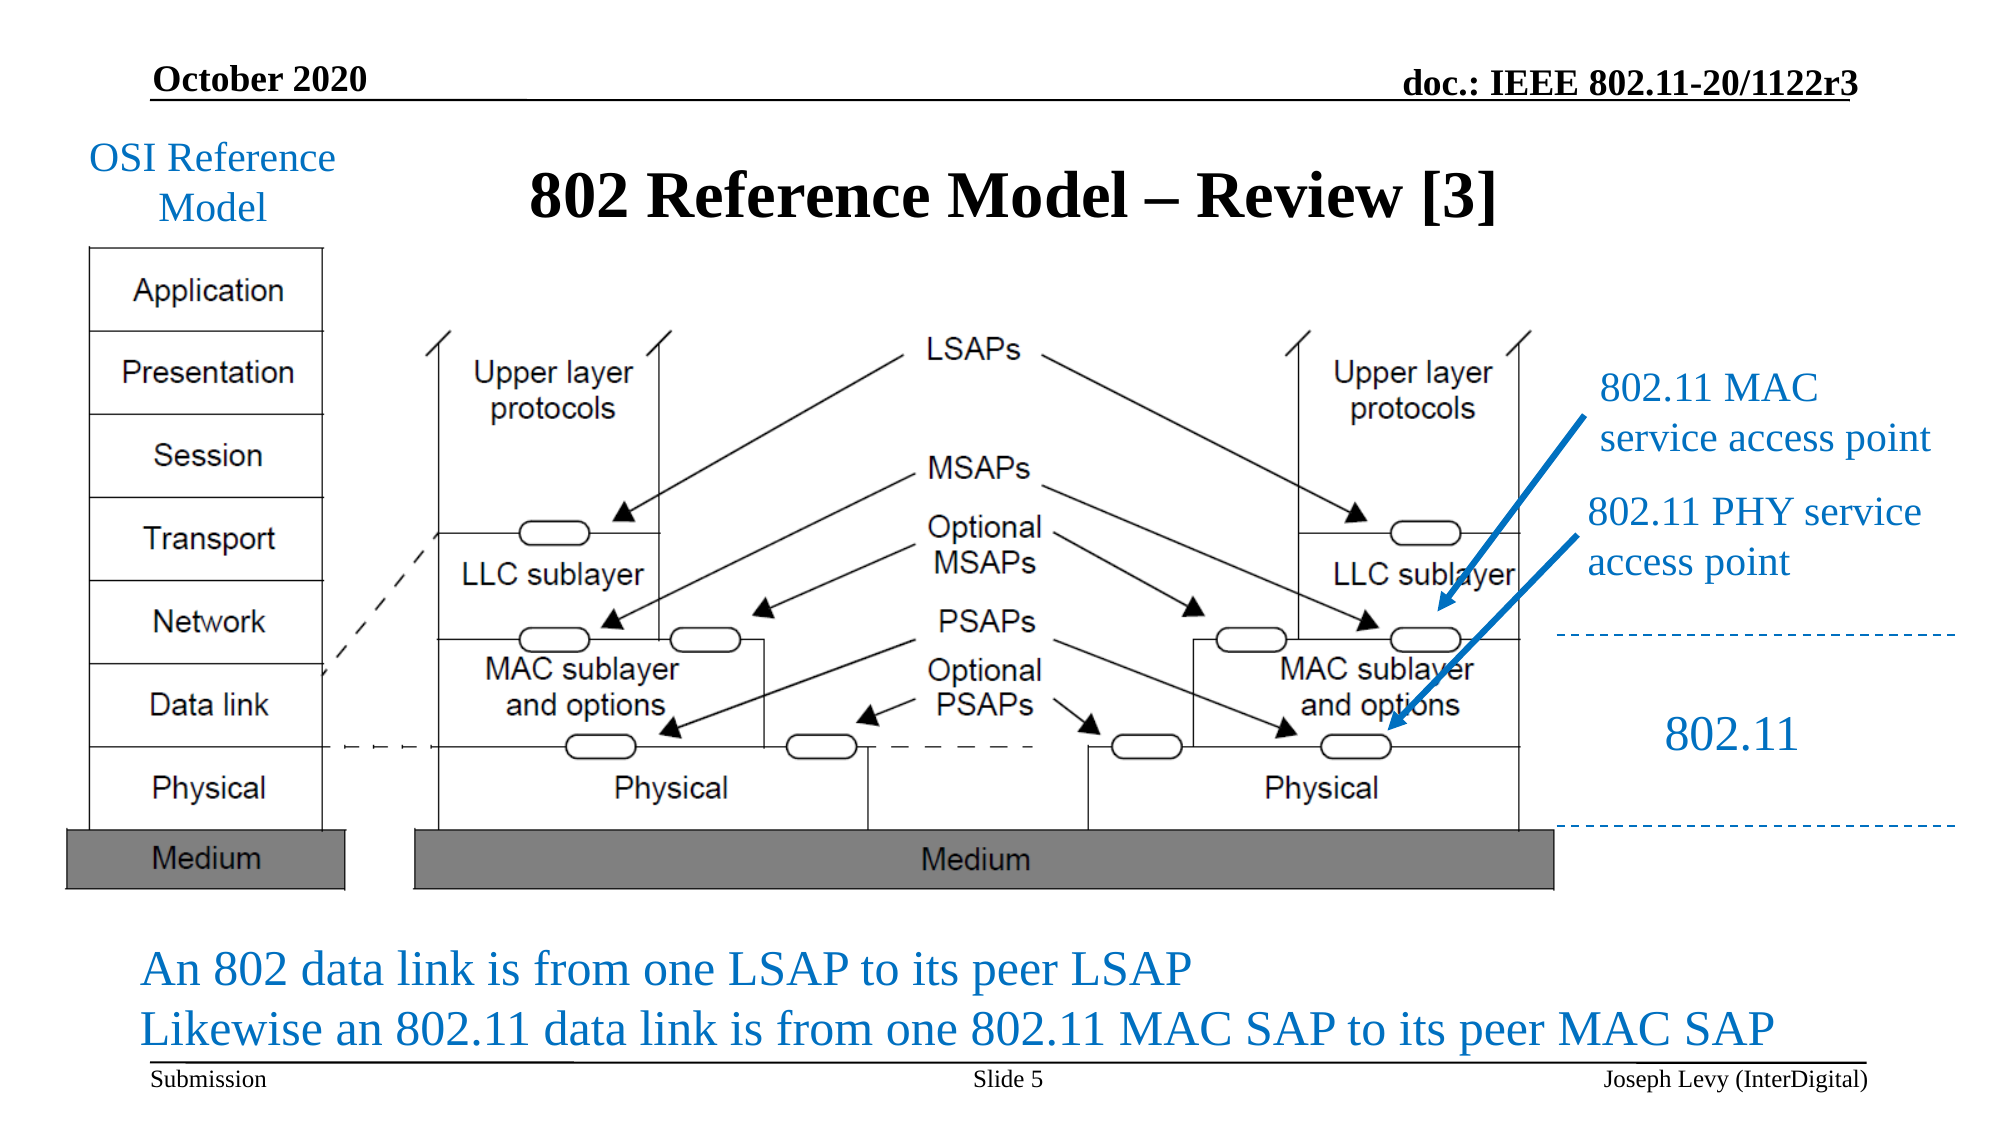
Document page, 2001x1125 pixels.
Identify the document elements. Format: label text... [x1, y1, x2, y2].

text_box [1437, 414, 1585, 612]
text_box 802.11 MAC service access point [1585, 351, 1962, 467]
slide_number Slide 5 [950, 1063, 1067, 1123]
title 802 Reference Model – Review [3] [164, 102, 1865, 279]
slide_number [152, 54, 563, 100]
text_box OSI Reference Model [62, 122, 363, 235]
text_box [1387, 534, 1578, 731]
text_box 802.11 PHY service access point [1588, 476, 1950, 592]
text_box An 802 data link is from one LSAP to its peer LSAP Likewise an 802.11 data link is from one 802.11 MAC SAP to its peer MAC SAP [124, 927, 1913, 1063]
text_box 802.11 [1649, 692, 1888, 768]
picture [43, 237, 1557, 905]
footer Joseph Levy (InterDigital) [1171, 1063, 1869, 1093]
